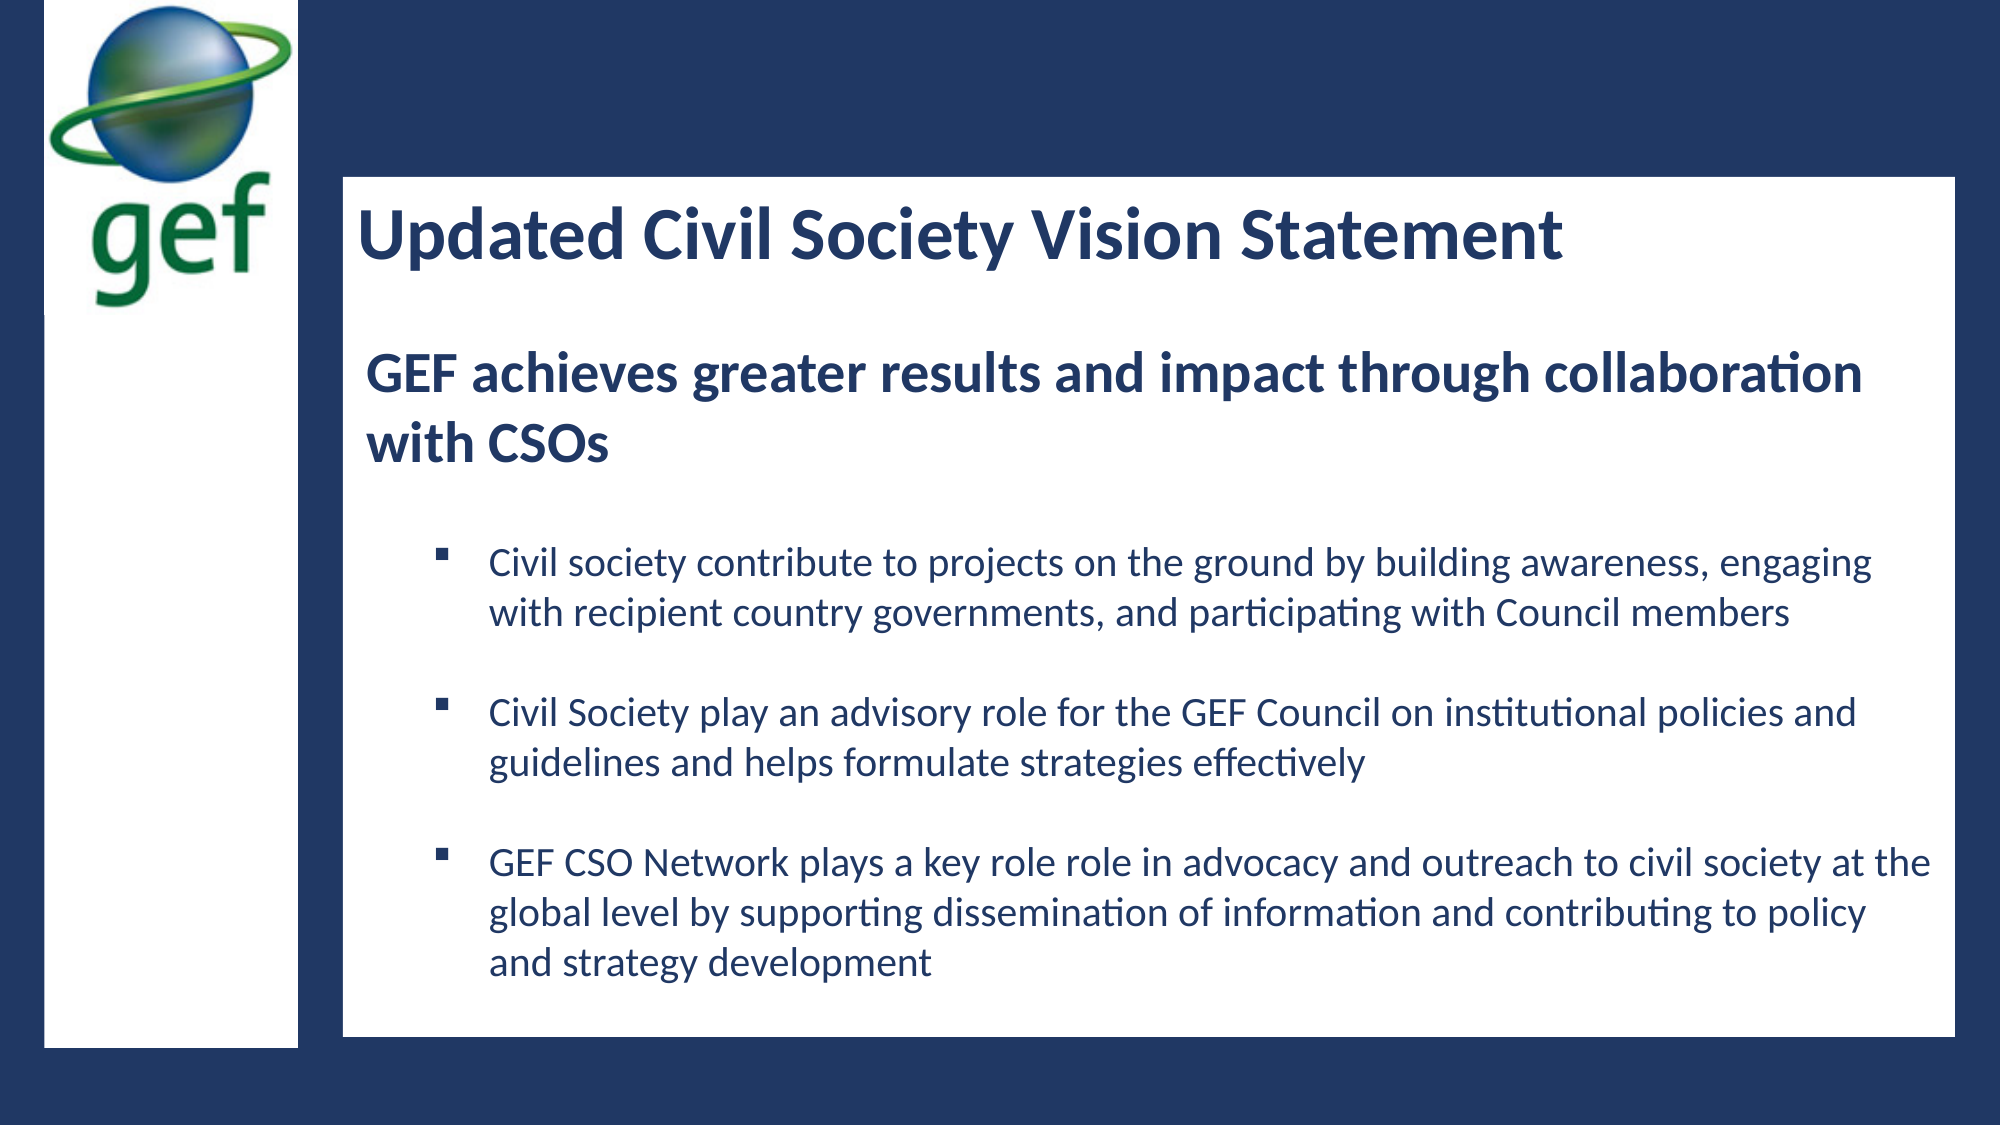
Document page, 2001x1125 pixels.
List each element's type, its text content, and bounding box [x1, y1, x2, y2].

picture [44, 0, 298, 315]
title [298, 59, 1863, 278]
text_box Updated Civil Society Vision Statement GEF achieves greater results and impact through collaboration with CSOs Civil society contribute to projects on the ground by building awareness, engaging with recipient country governments, and participating with Council members Civil Society play an advisory role for the GEF Council on institutional policies and guidelines and helps formulate strategies effectively GEF CSO Network plays a key role role in advocacy and outreach to civil society at the global level by supporting dissemination of information and contributing to policy and strategy development [342, 176, 1955, 1037]
text_box [44, 315, 298, 1048]
